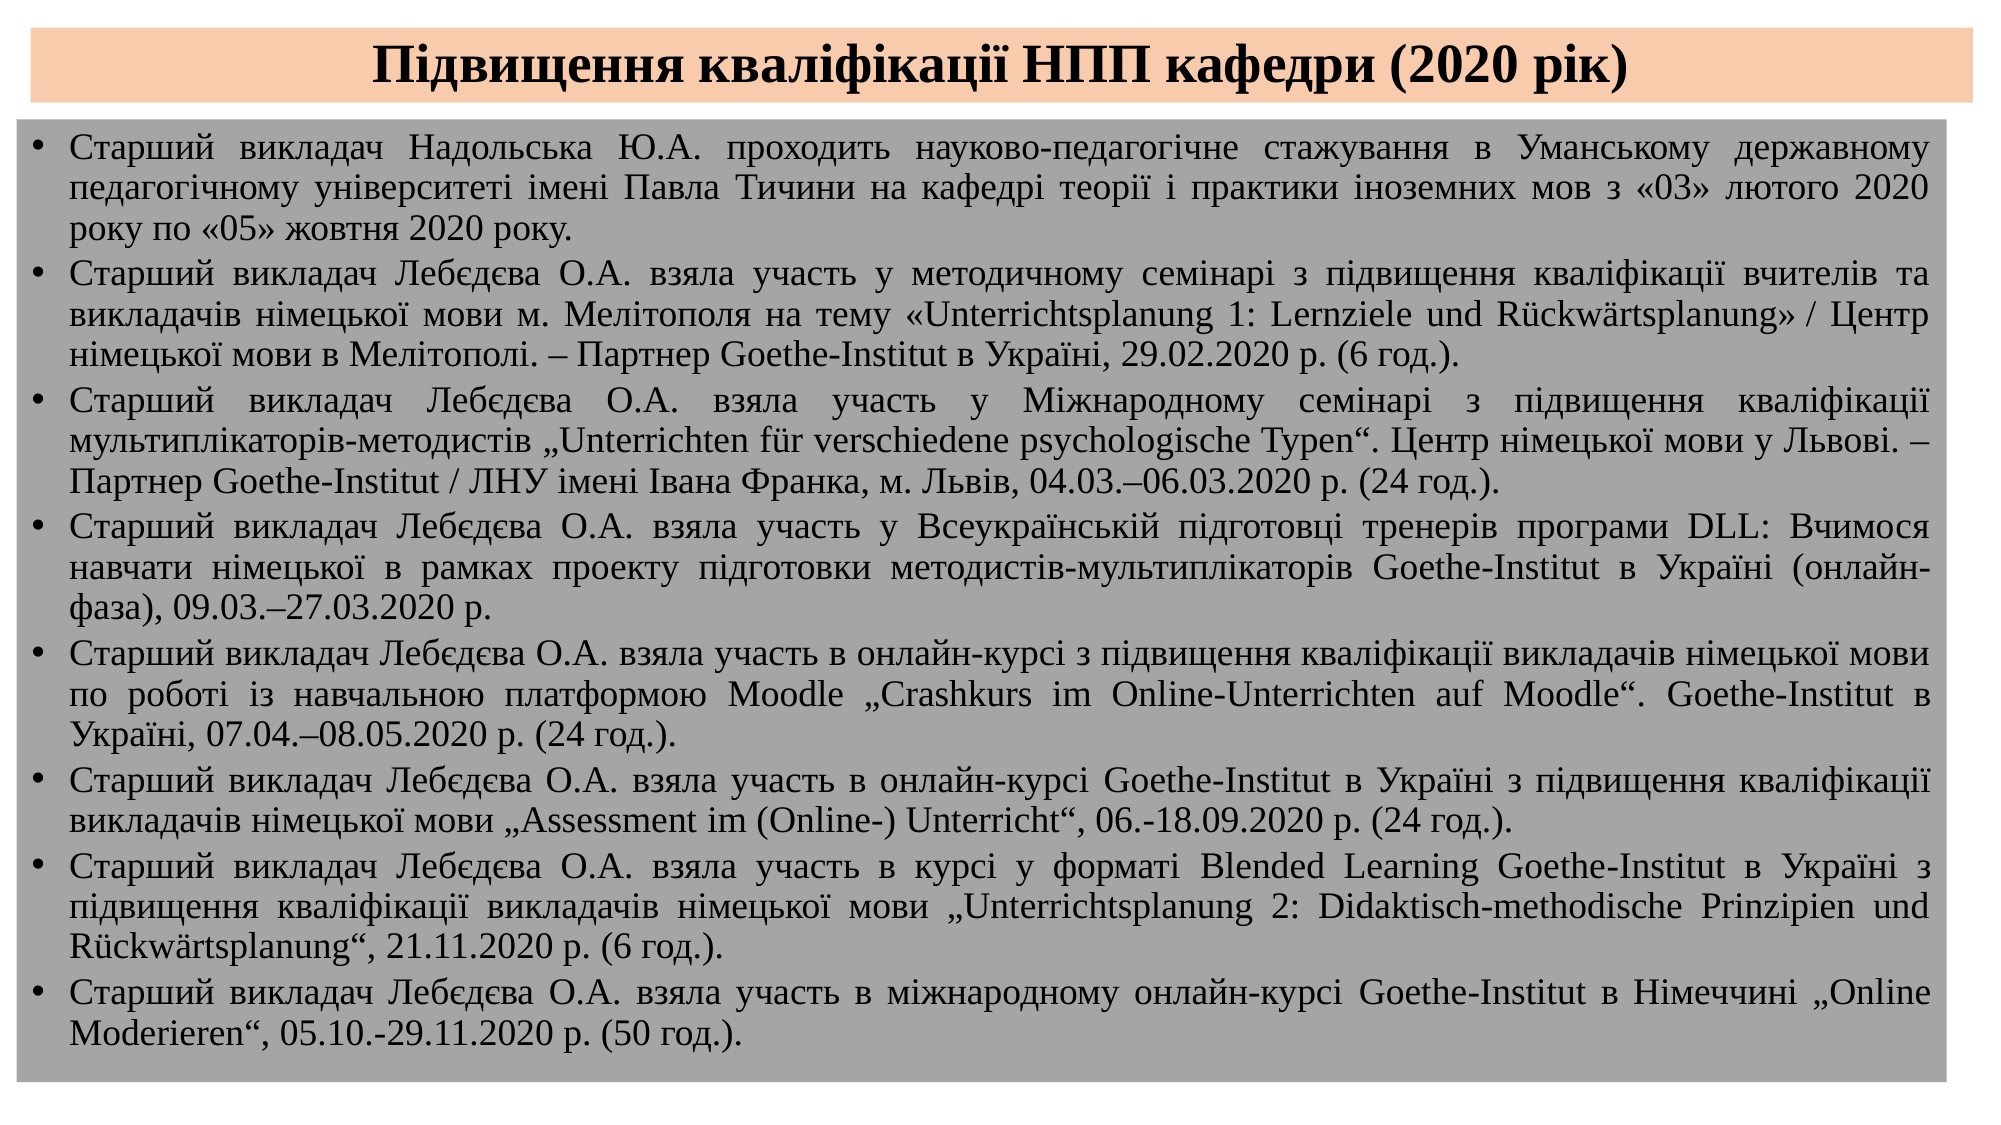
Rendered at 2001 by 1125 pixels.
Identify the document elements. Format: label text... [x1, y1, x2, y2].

title Підвищення кваліфікації НПП кафедри (2020 рік) [30, 27, 1973, 103]
list Старший викладач Надольська Ю.А. проходить науково-педагогічне стажування в Уманському державному педагогічному університеті імені Павла Тичини на кафедрі теорії і практики іноземних мов з «03» лютого 2020 року по «05» жовтня 2020 року. Старший викладач Лебєдєва О.А. взяла участь у методичному семінарі з підвищення кваліфікації вчителів та викладачів німецької мови м. Мелітополя на тему «Unterrichtsplanung 1: Lernziele und Rückwärtsplanung» / Центр німецької мови в Мелітополі. – Партнер Goethe-Institut в Україні, 29.02.2020 р. (6 год.). Старший викладач Лебєдєва О.А. взяла участь у Міжнародному семінарі з підвищення кваліфікації мультиплікаторів-методистів „Unterrichten für verschiedene psychologische Typen“. Центр німецької мови у Львові. – Партнер Goethe-Institut / ЛНУ імені Івана Франка, м. Львів, 04.03.–06.03.2020 р. (24 год.). Старший викладач Лебєдєва О.А. взяла участь у Всеукраїнській підготовці тренерів програми DLL: Вчимося навчати німецької в рамках проекту підготовки методистів-мультиплікаторів Goethe-Institut в Україні (онлайн-фаза), 09.03.–27.03.2020 р. Старший викладач Лебєдєва О.А. взяла участь в онлайн-курсі з підвищення кваліфікації викладачів німецької мови по роботі із навчальною платформою Moodle „Crashkurs im Online-Unterrichten auf Moodle“. Goethe-Institut в Україні, 07.04.–08.05.2020 р. (24 год.). Старший викладач Лебєдєва О.А. взяла участь в онлайн-курсі Goethe-Institut в Україні з підвищення кваліфікації викладачів німецької мови „Assessment im (Online-) Unterricht“, 06.-18.09.2020 р. (24 год.). Старший викладач Лебєдєва О.А. взяла участь в курсі у форматі Blended Learning Goethe-Institut в Україні з підвищення кваліфікації викладачів німецької мови „Unterrichtsplanung 2: Didaktisch-methodische Prinzipien und Rückwärtsplanung“, 21.11.2020 р. (6 год.). Старший викладач Лебєдєва О.А. взяла участь в міжнародному онлайн-курсі Goethe-Institut в Німеччині „Online Moderieren“, 05.10.-29.11.2020 р. (50 год.). [16, 119, 1947, 1083]
